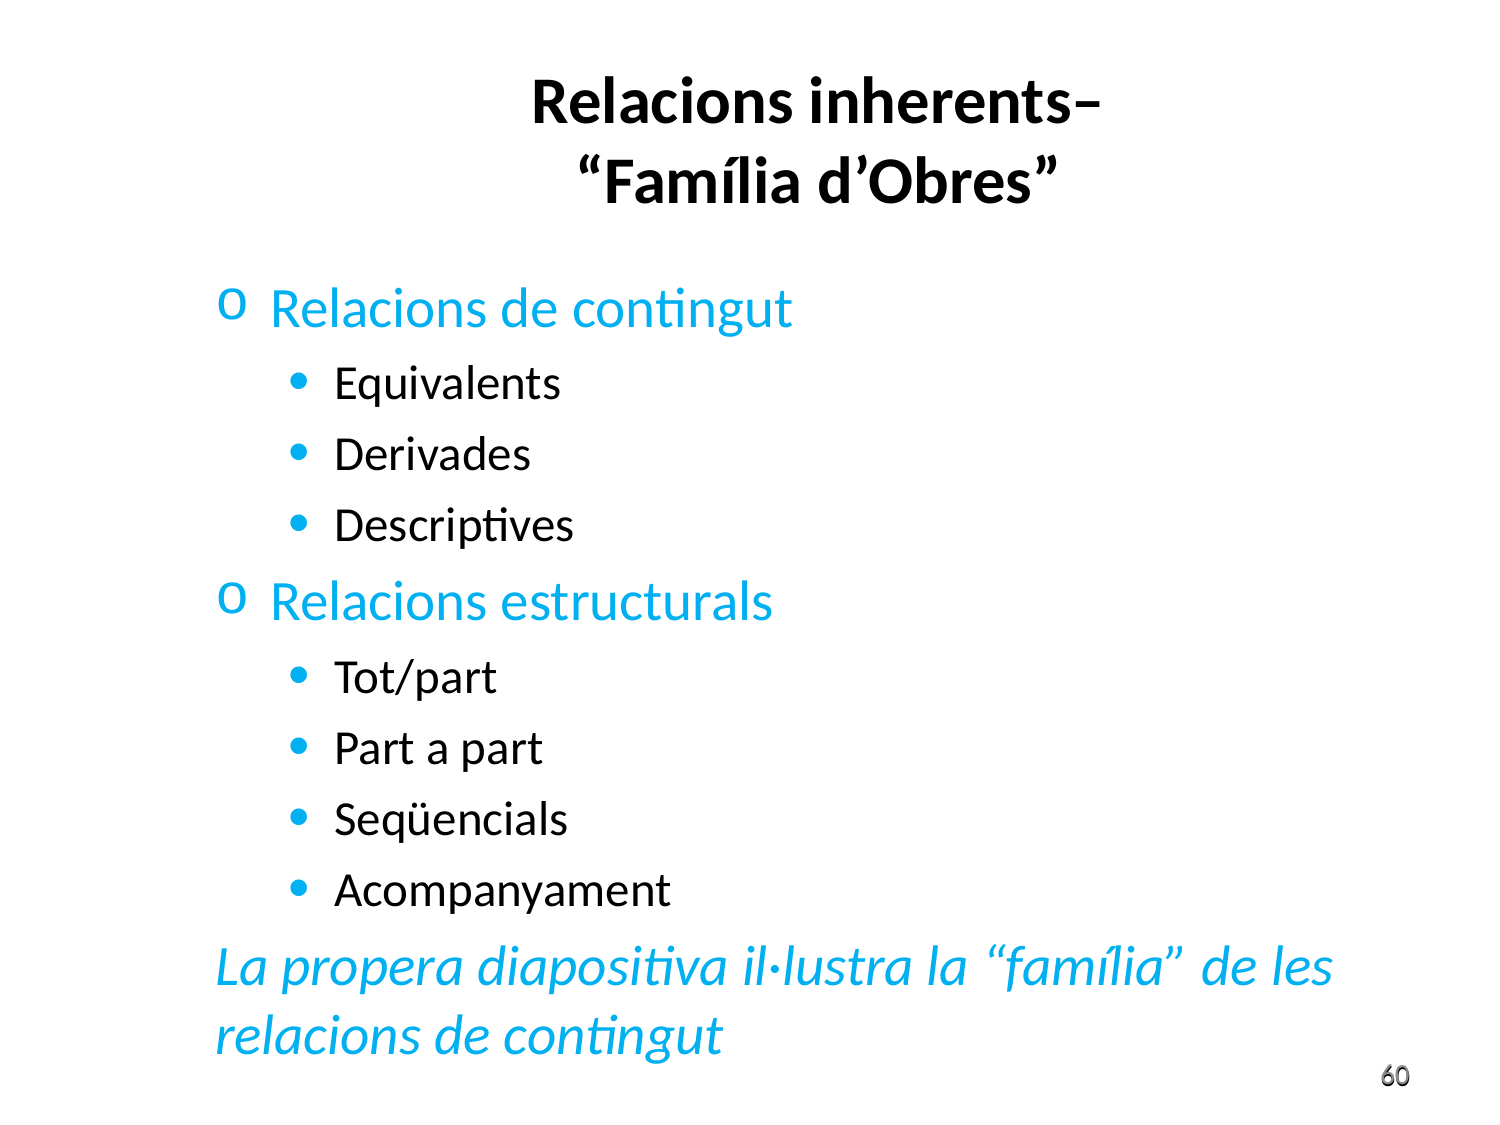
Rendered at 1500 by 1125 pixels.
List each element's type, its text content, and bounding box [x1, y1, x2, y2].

list Relacions de contingut Equivalents Derivades Descriptives Relacions estructurals Tot/part Part a part Seqüencials Acompanyament La propera diapositiva il·lustra la “família” de les relacions de contingut [200, 262, 1425, 1075]
title Relacions inherents– “Família d’Obres” [162, 49, 1475, 225]
slide_number 60 [1074, 1042, 1425, 1103]
